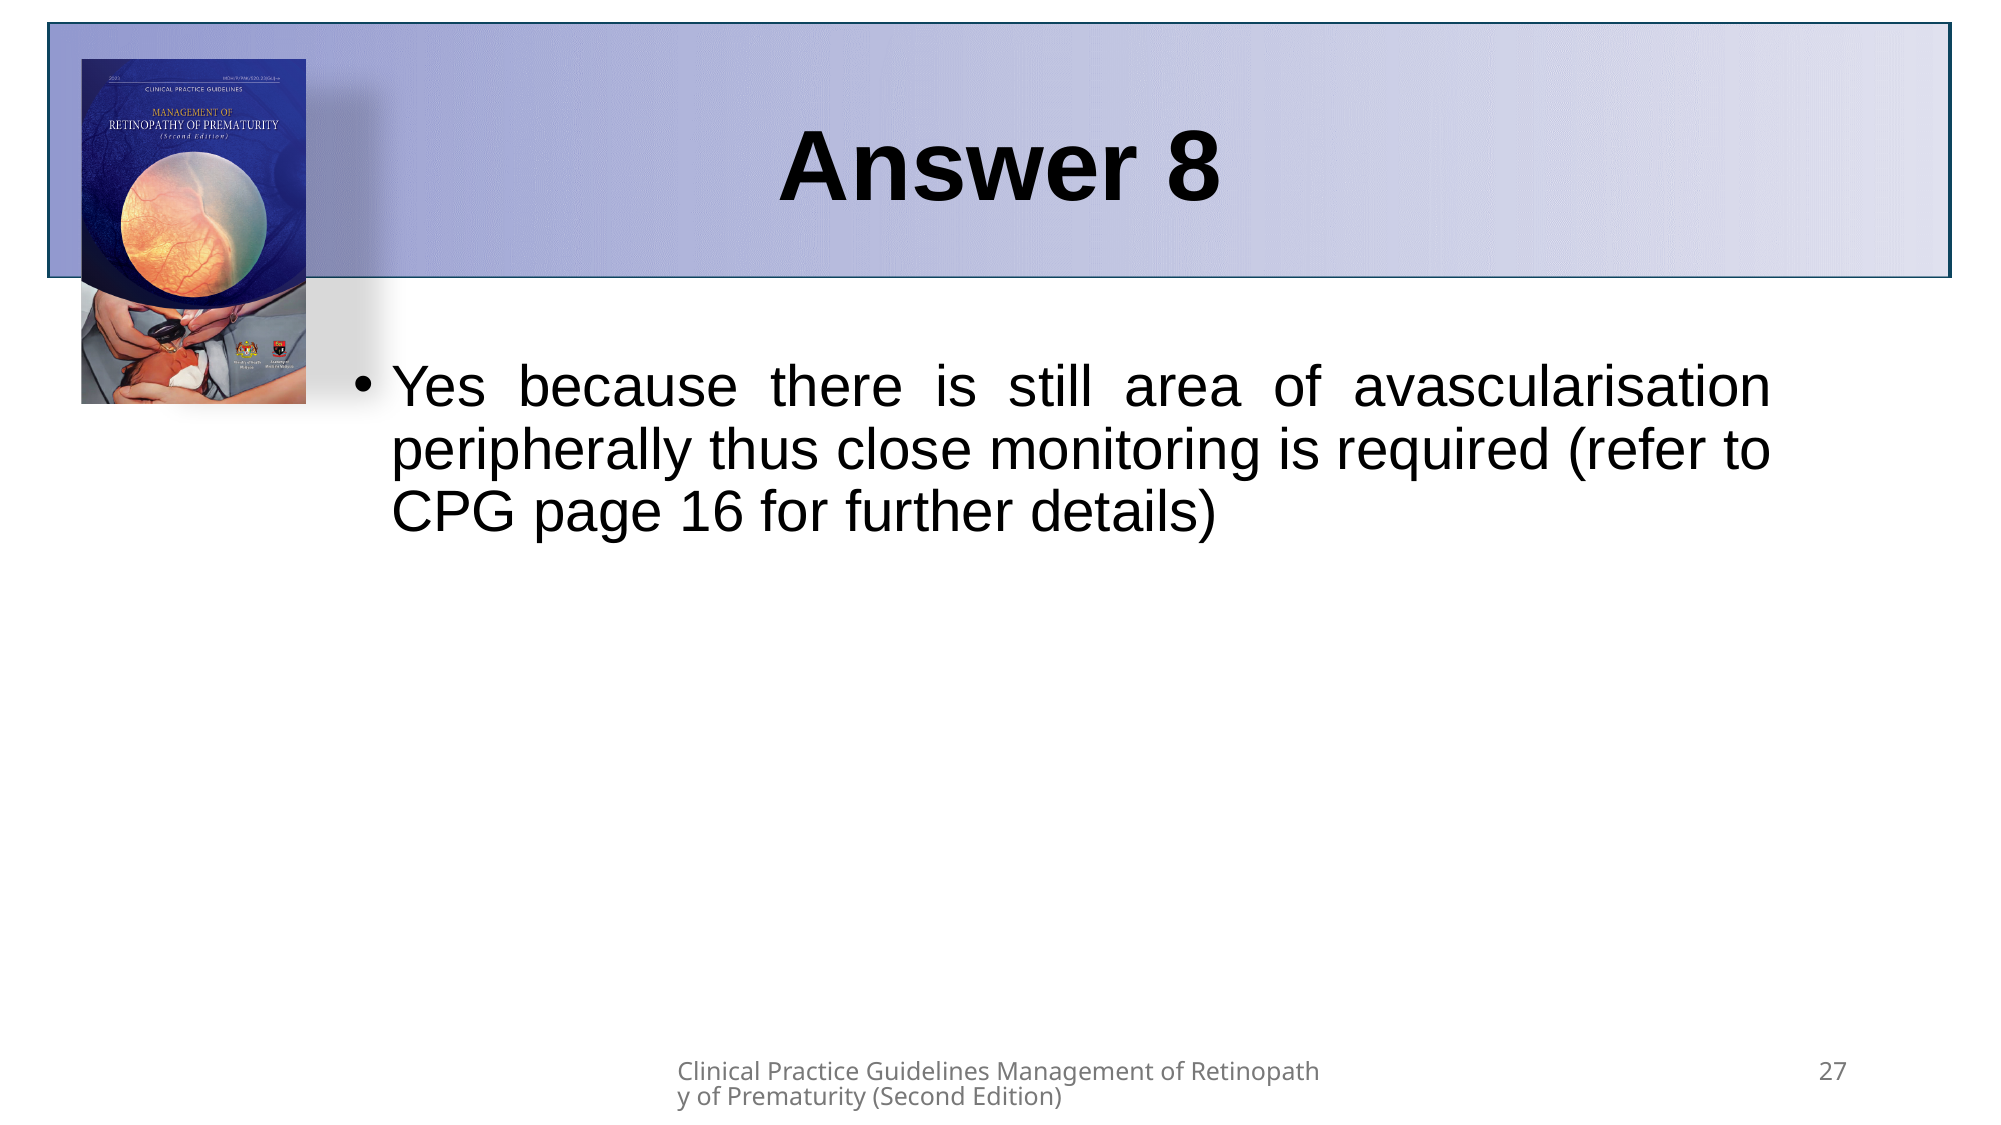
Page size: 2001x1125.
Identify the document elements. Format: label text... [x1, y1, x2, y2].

slide_number 27 [1412, 1042, 1863, 1103]
footer Clinical Practice Guidelines Management of Retinopathy of Prematurity (Second Edition) [662, 1042, 1338, 1103]
list Yes because there is still area of avascularisation peripherally thus close monitoring is required (refer to CPG page 16 for further details) [338, 348, 1790, 932]
picture [47, 21, 1953, 405]
